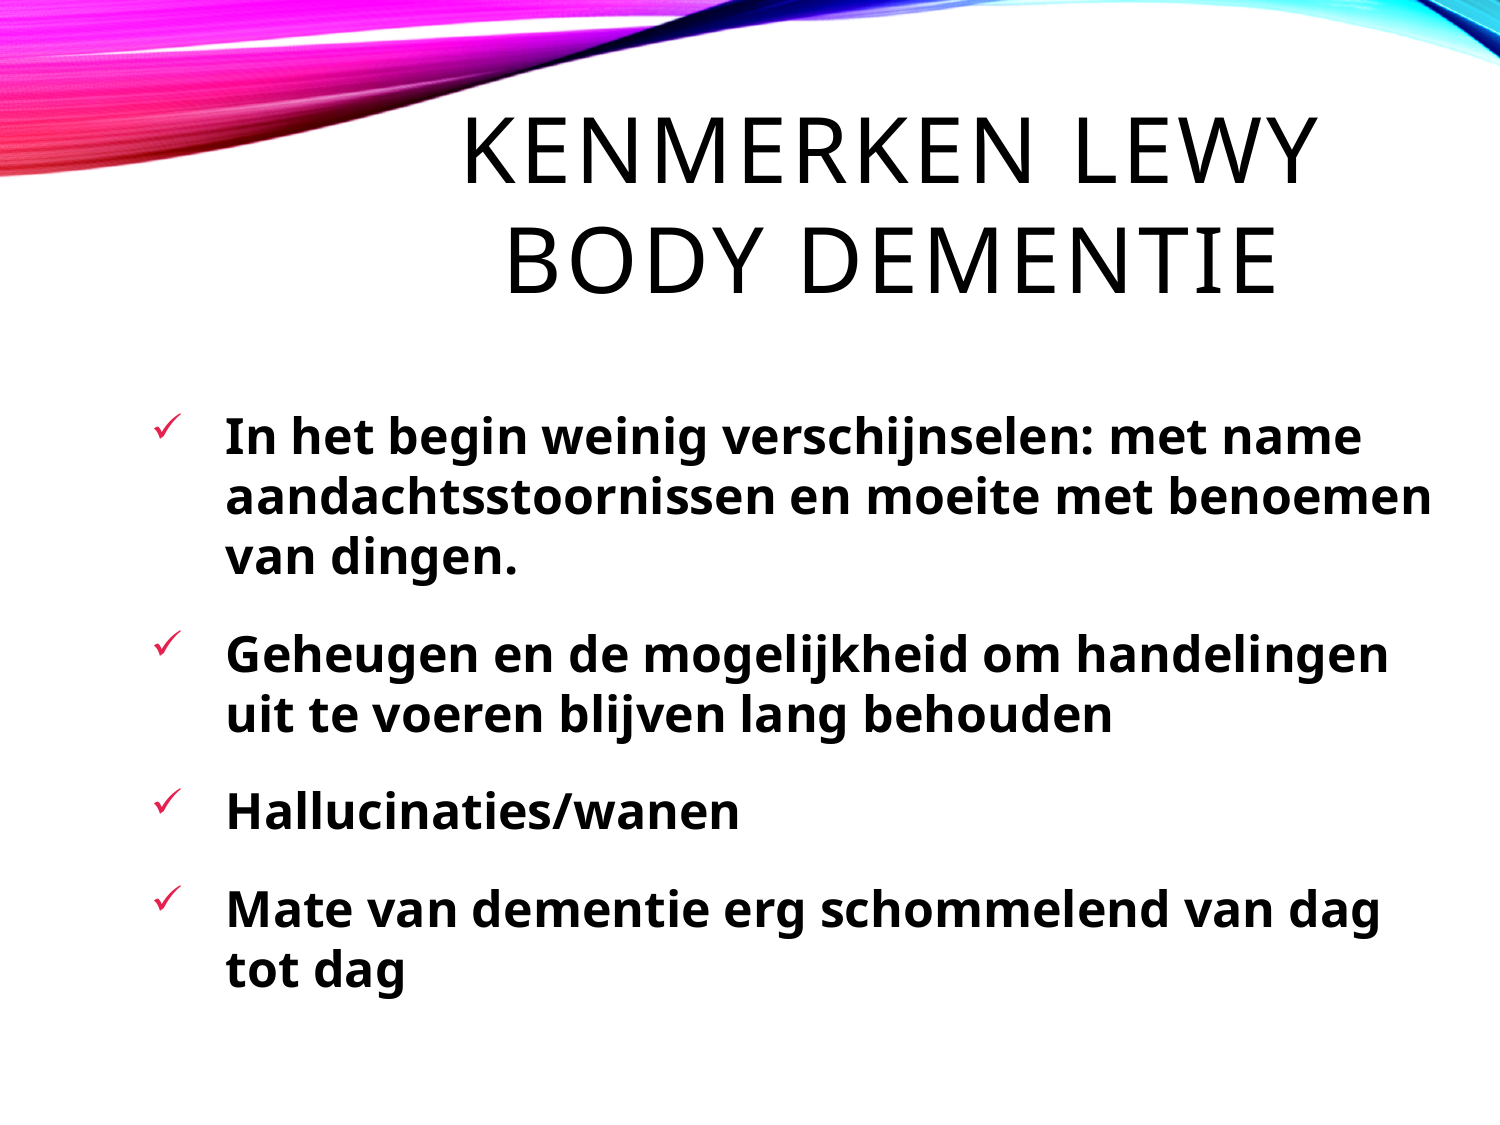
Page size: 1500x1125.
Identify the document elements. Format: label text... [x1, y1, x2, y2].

picture [0, 0, 1500, 178]
text_box In het begin weinig verschijnselen: met name aandachtsstoornissen en moeite met benoemen van dingen. Geheugen en de mogelijkheid om handelingen uit te voeren blijven lang behouden Hallucinaties/wanen Mate van dementie erg schommelend van dag tot dag [135, 397, 1471, 1125]
text_box Kenmerken Lewy Body Dementie [354, 101, 1430, 302]
